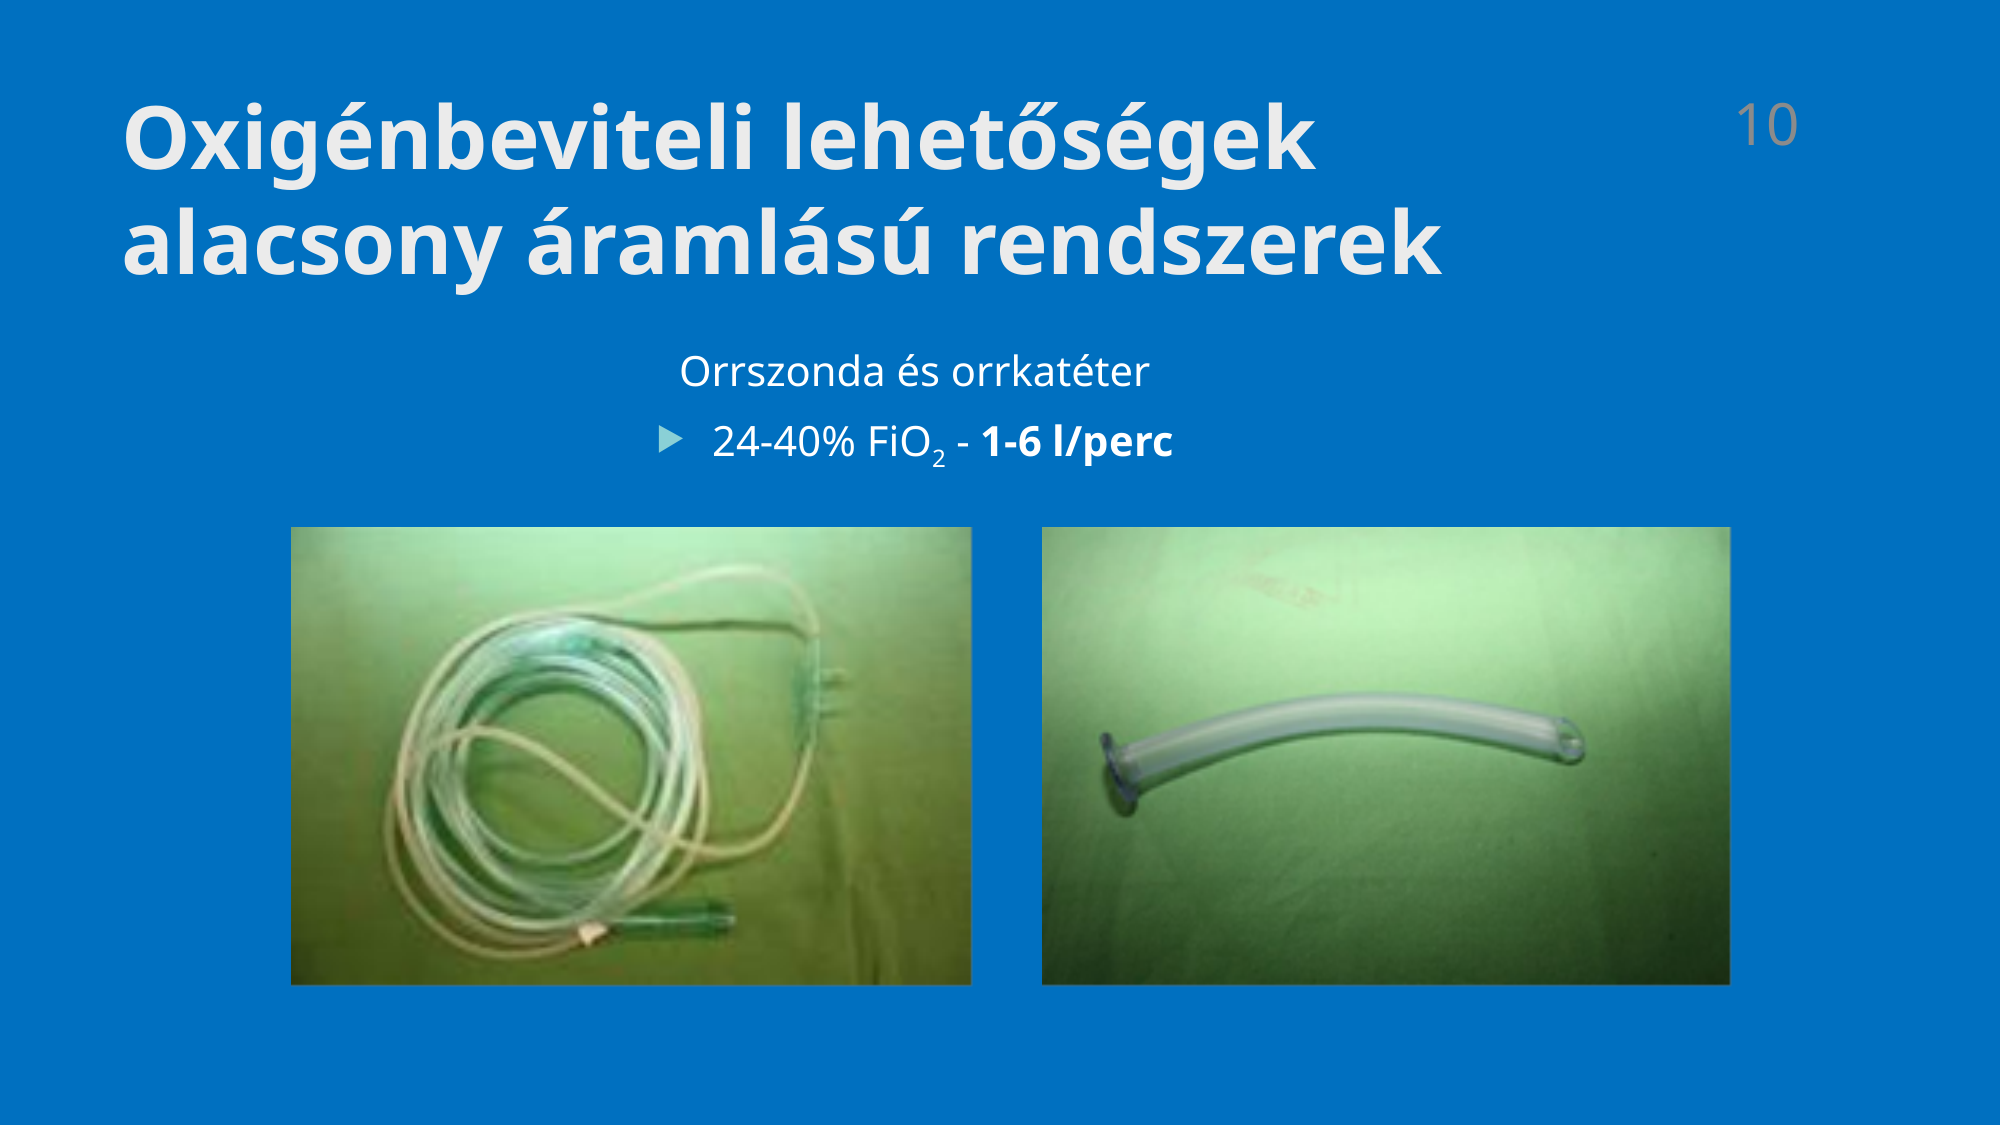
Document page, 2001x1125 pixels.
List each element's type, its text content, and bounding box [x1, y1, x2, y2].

picture [1041, 526, 1735, 990]
picture [290, 526, 976, 990]
title Oxigénbeviteli lehetőségek alacsony áramlású rendszerek [106, 74, 1649, 304]
slide_number 10 [1698, 48, 1836, 175]
list Orrszonda és orrkatéter 24-40% FiO2 - 1-6 l/perc [181, 336, 1649, 1025]
